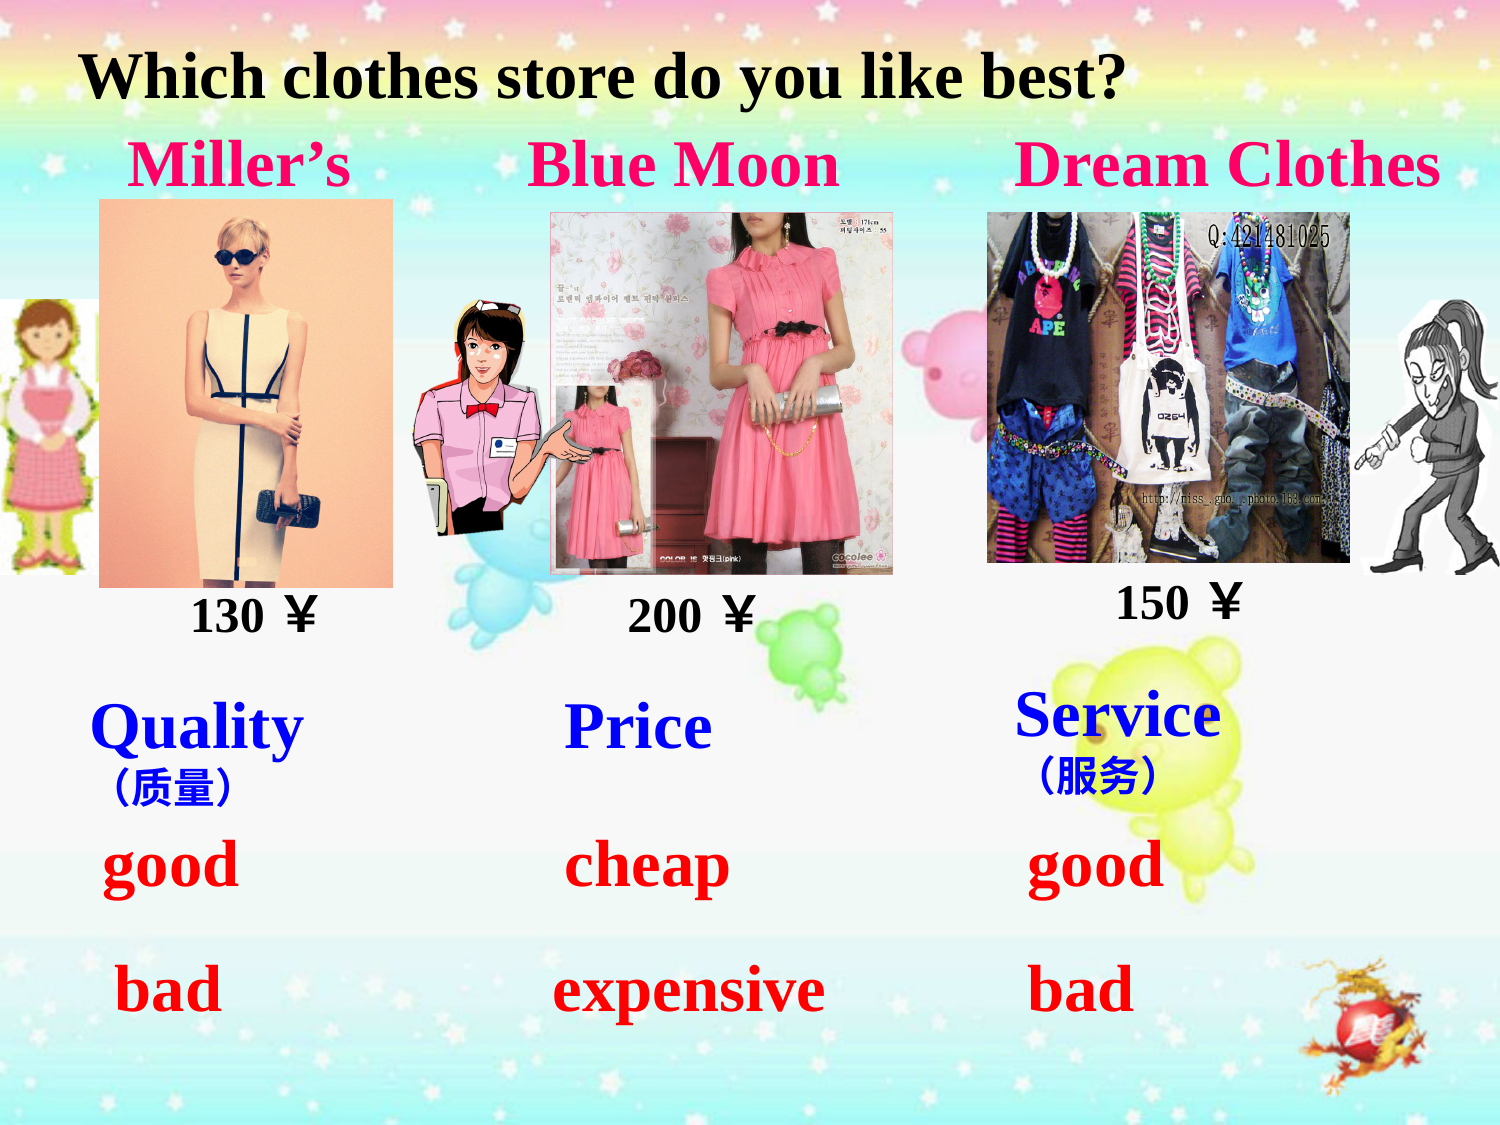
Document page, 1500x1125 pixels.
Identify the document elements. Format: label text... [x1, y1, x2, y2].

text_box 130￥ [174, 597, 375, 650]
text_box bad [99, 937, 350, 1033]
text_box good [1012, 812, 1263, 908]
text_box Which clothes store do you like best? [62, 24, 1463, 120]
text_box cheap [549, 812, 800, 908]
picture [0, 0, 1500, 1125]
text_box good [87, 812, 338, 908]
text_box Service （服务） [999, 662, 1325, 808]
text_box expensive [537, 937, 950, 1033]
text_box 200￥ [612, 583, 813, 650]
text_box Dream Clothes [999, 112, 1500, 208]
text_box Blue Moon [550, 120, 938, 208]
text_box Price [549, 674, 763, 770]
text_box Miller’s [112, 120, 550, 208]
text_box Quality（质量） [75, 675, 325, 820]
text_box 150￥ [1100, 572, 1300, 638]
text_box bad [1012, 937, 1263, 1033]
